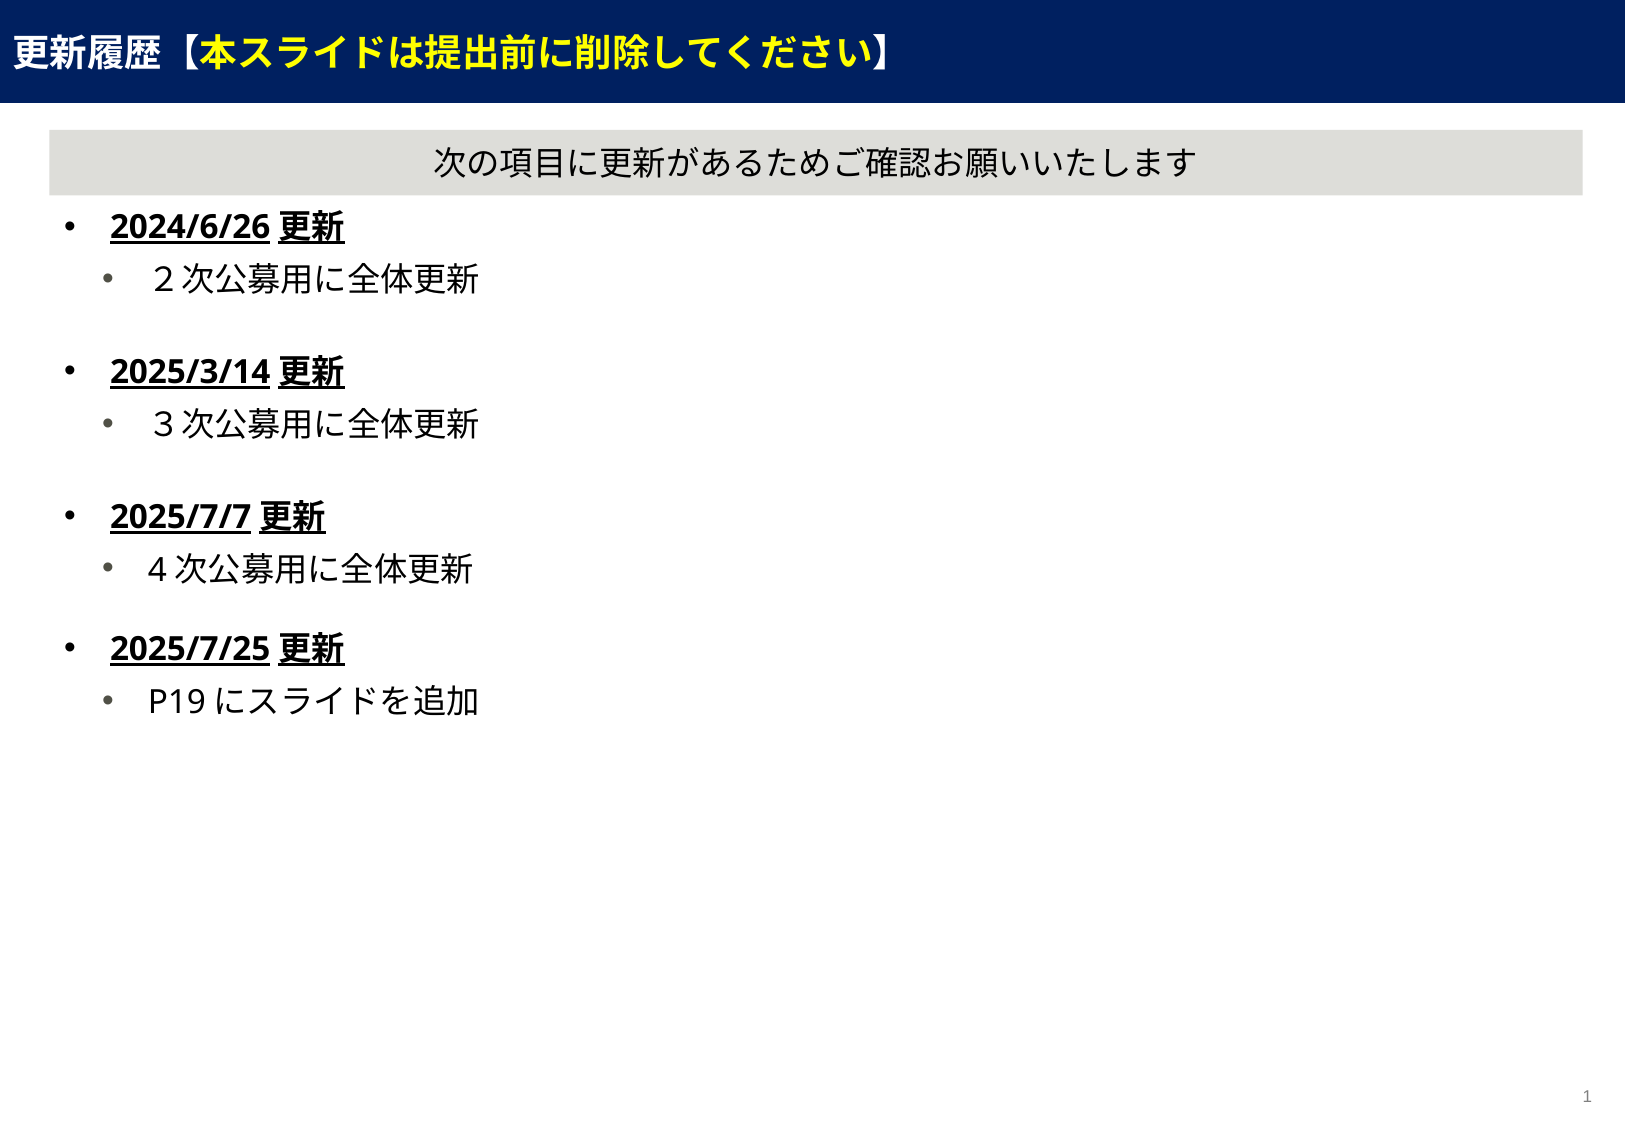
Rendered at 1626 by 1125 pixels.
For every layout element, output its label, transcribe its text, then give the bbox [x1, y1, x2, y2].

text_box 次の項目に更新があるためご確認お願いいたします [48, 129, 1584, 196]
text_box 2024/6/26更新 ２次公募用に全体更新 2025/3/14更新 ３次公募用に全体更新 2025/7/7更新 4次公募用に全体更新 2025/7/25更新 P19にスライドを追加 [49, 198, 1583, 1046]
text_box 更新履歴【本スライドは提出前に削除してください】 [0, 0, 1625, 104]
